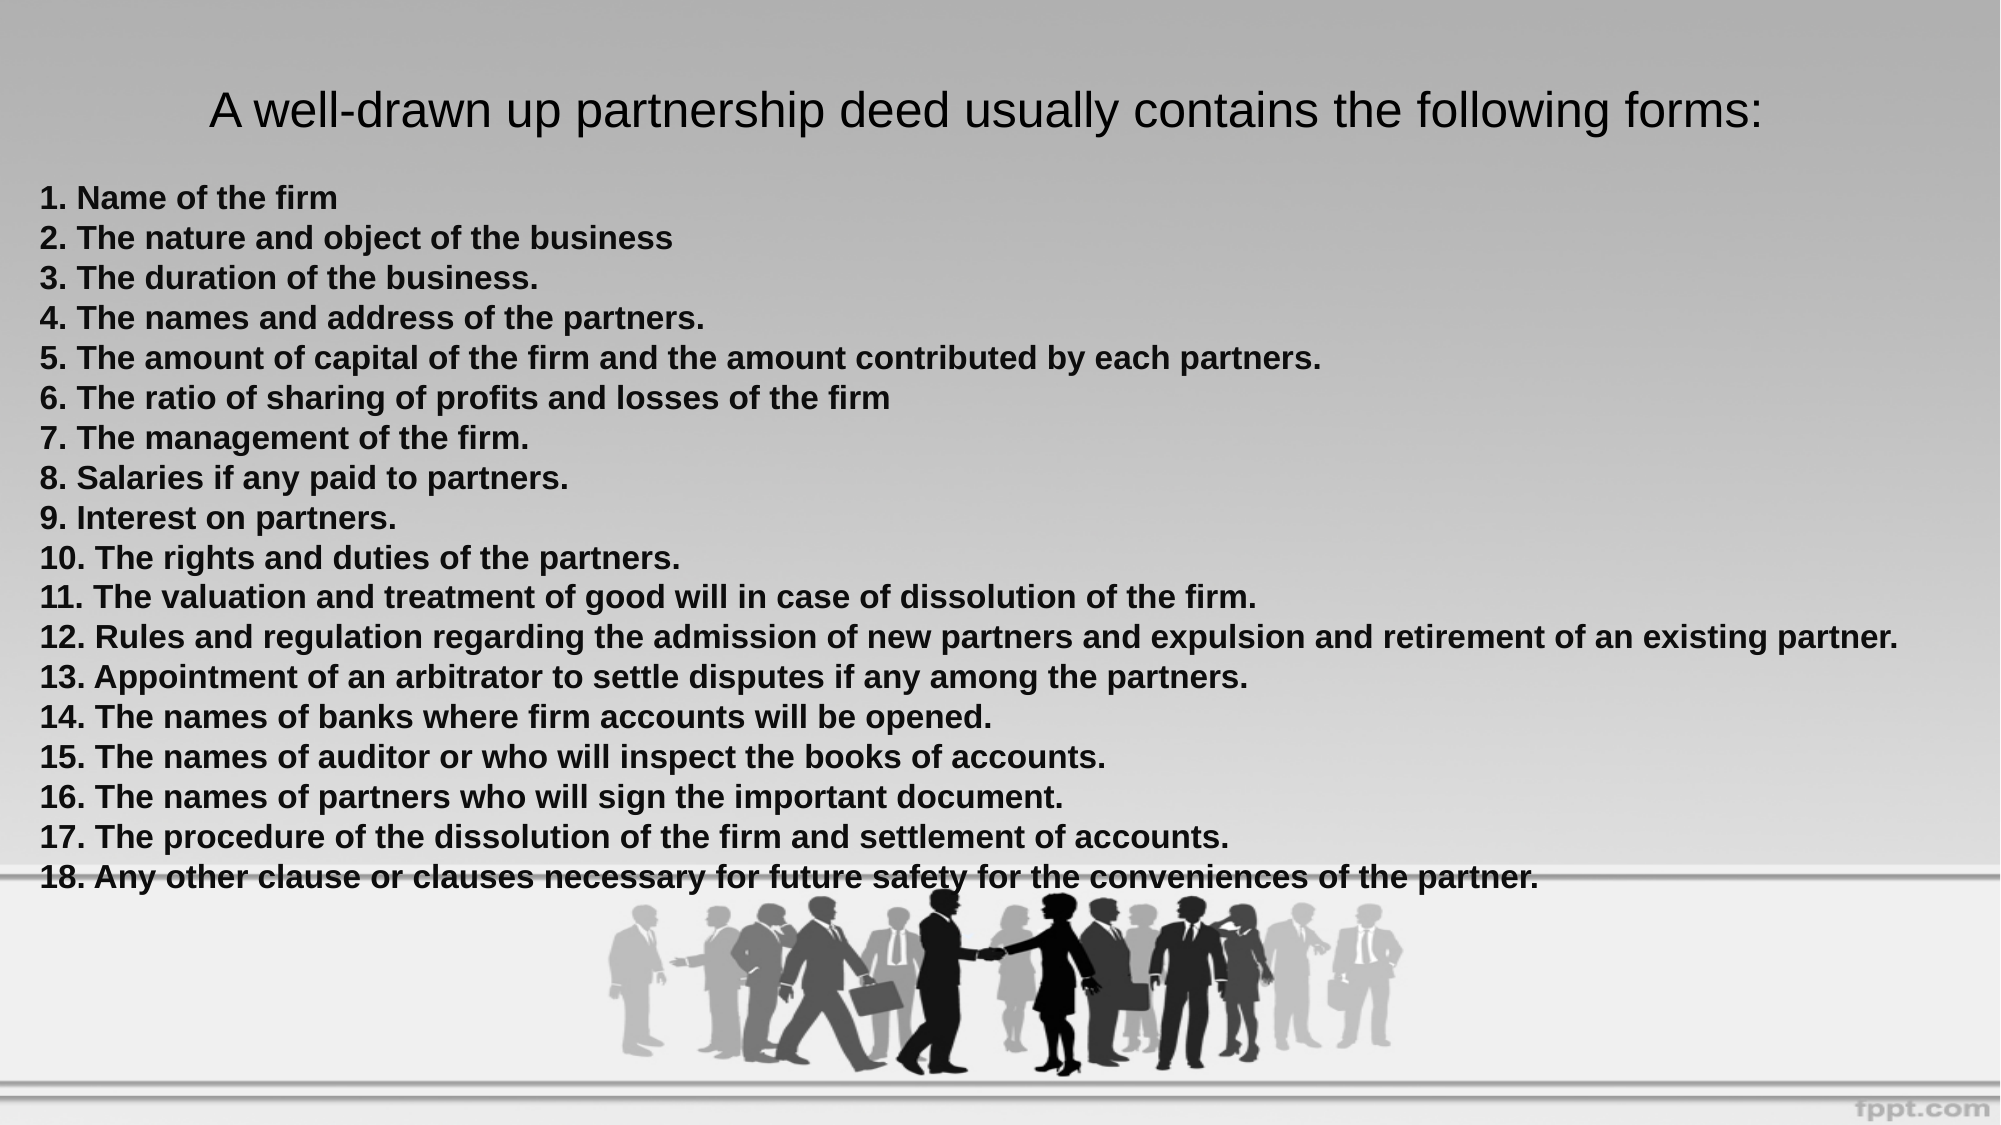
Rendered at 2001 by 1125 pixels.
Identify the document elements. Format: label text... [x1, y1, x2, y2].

title A well-drawn up partnership deed usually contains the following forms: [73, 45, 1900, 169]
picture [0, 0, 2001, 1125]
list 1. Name of the firm 2. The nature and object of the business 3. The duration of the business. 4. The names and address of the partners. 5. The amount of capital of the firm and the amount contributed by each partners. 6. The ratio of sharing of profits and losses of the firm 7. The management of the firm. 8. Salaries if any paid to partners. 9. Interest on partners. 10. The rights and duties of the partners. 11. The valuation and treatment of good will in case of dissolution of the firm. 12. Rules and regulation regarding the admission of new partners and expulsion and retirement of an existing partner. 13. Appointment of an arbitrator to settle disputes if any among the partners. 14. The names of banks where firm accounts will be opened. 15. The names of auditor or who will inspect the books of accounts. 16. The names of partners who will sign the important document. 17. The procedure of the dissolution of the firm and settlement of accounts. 18. Any other clause or clauses necessary for future safety for the conveniences of the partner. [24, 169, 1950, 957]
